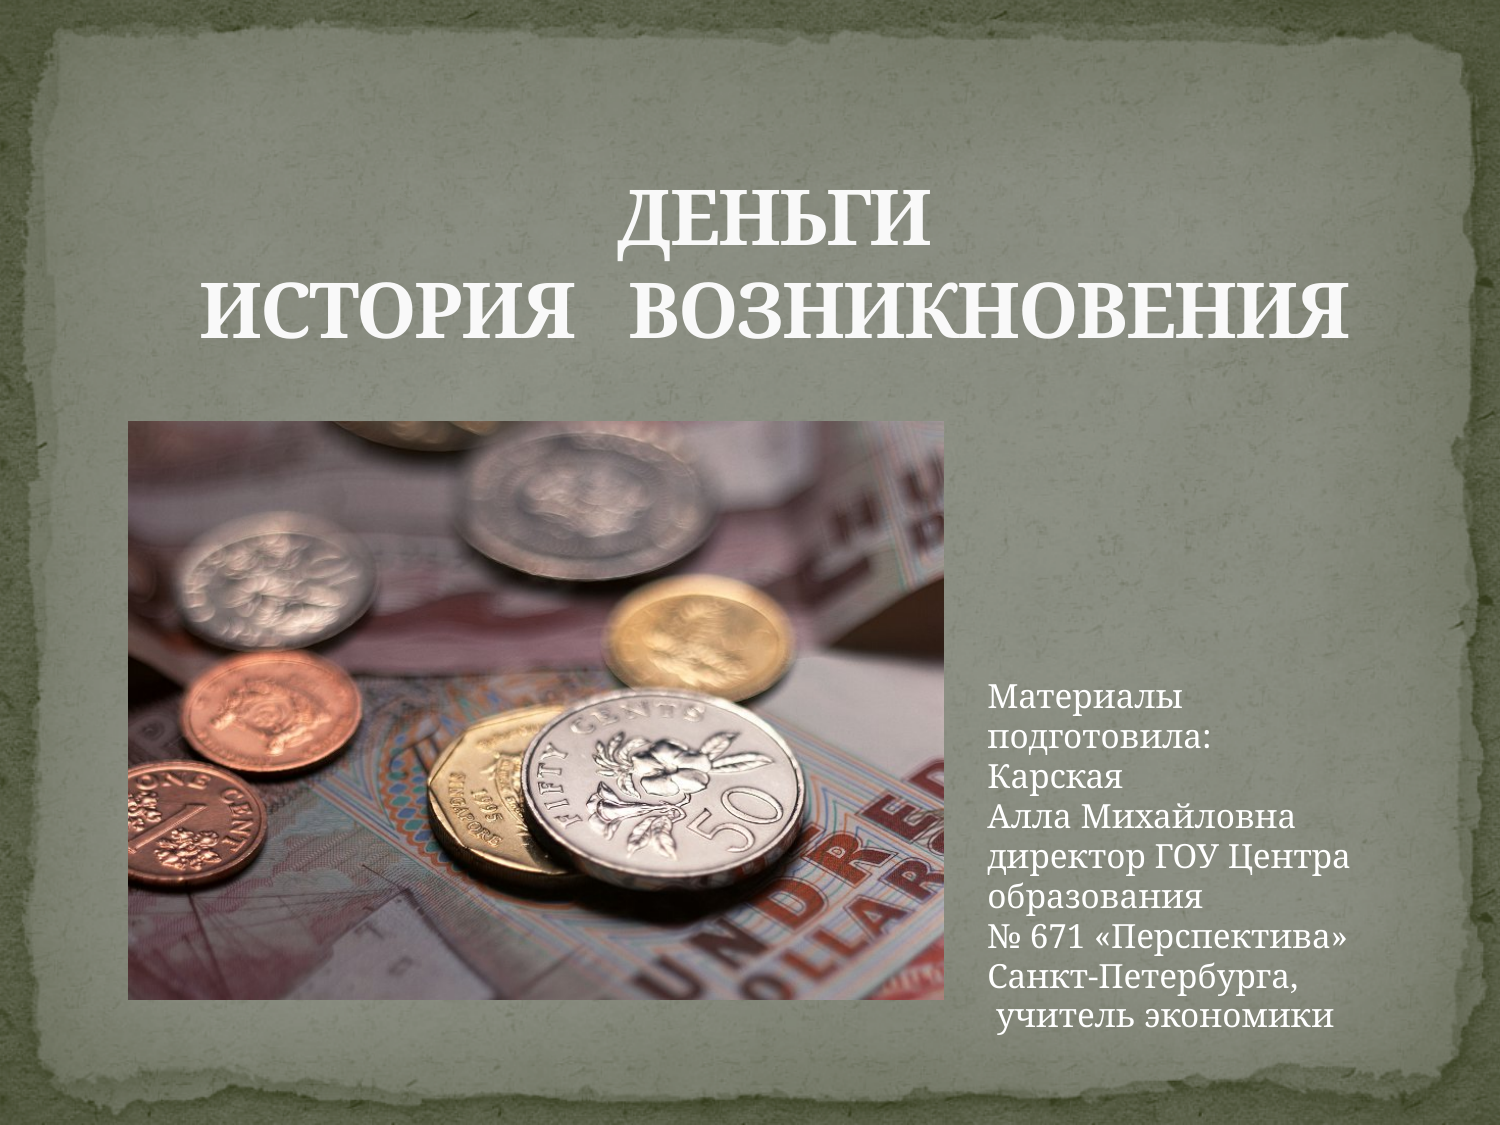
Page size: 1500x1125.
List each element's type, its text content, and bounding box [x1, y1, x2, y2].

picture [128, 421, 945, 1001]
title ДЕНЬГИ ИСТОРИЯ ВОЗНИКНОВЕНИЯ [100, 160, 1451, 361]
text_box Материалы подготовила: Карская Алла Михайловна директор ГОУ Центра образования № 671 «Перспектива» Санкт-Петербурга, учитель экономики [972, 667, 1407, 1042]
